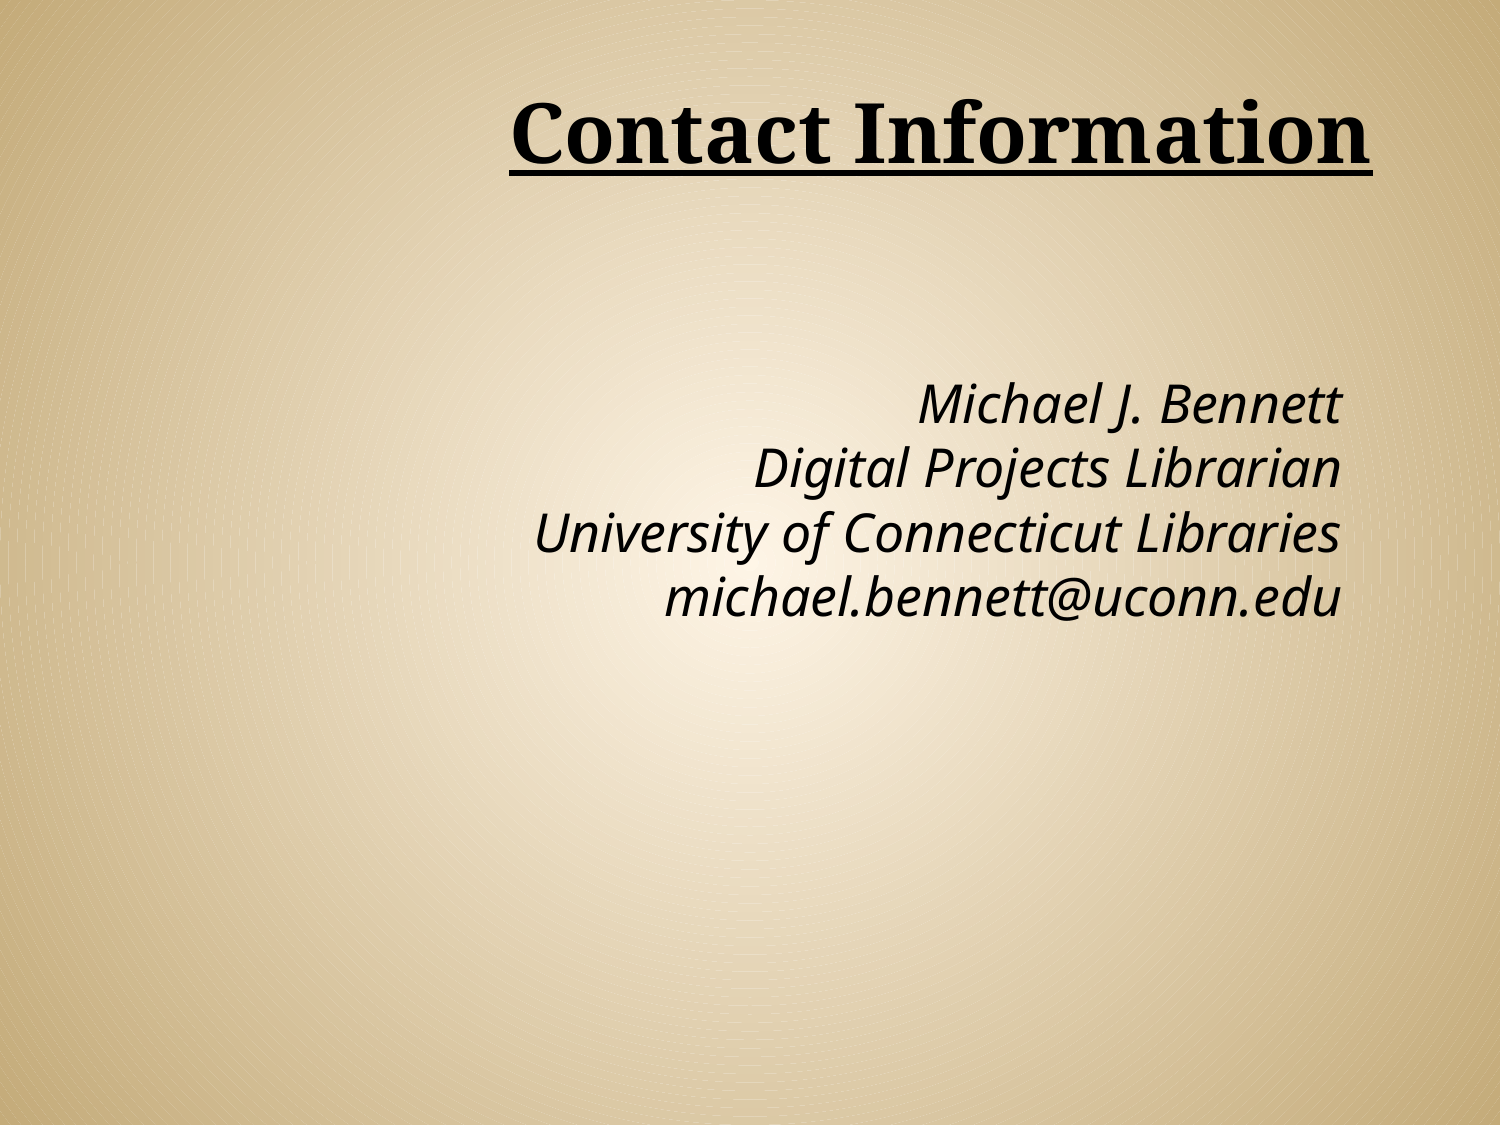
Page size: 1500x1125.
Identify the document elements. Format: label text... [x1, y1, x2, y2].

title Contact Information [112, 50, 1388, 188]
subtitle Michael J. Bennett Digital Projects Librarian University of Connecticut Libraries michael.bennett@uconn.edu [137, 362, 1350, 638]
